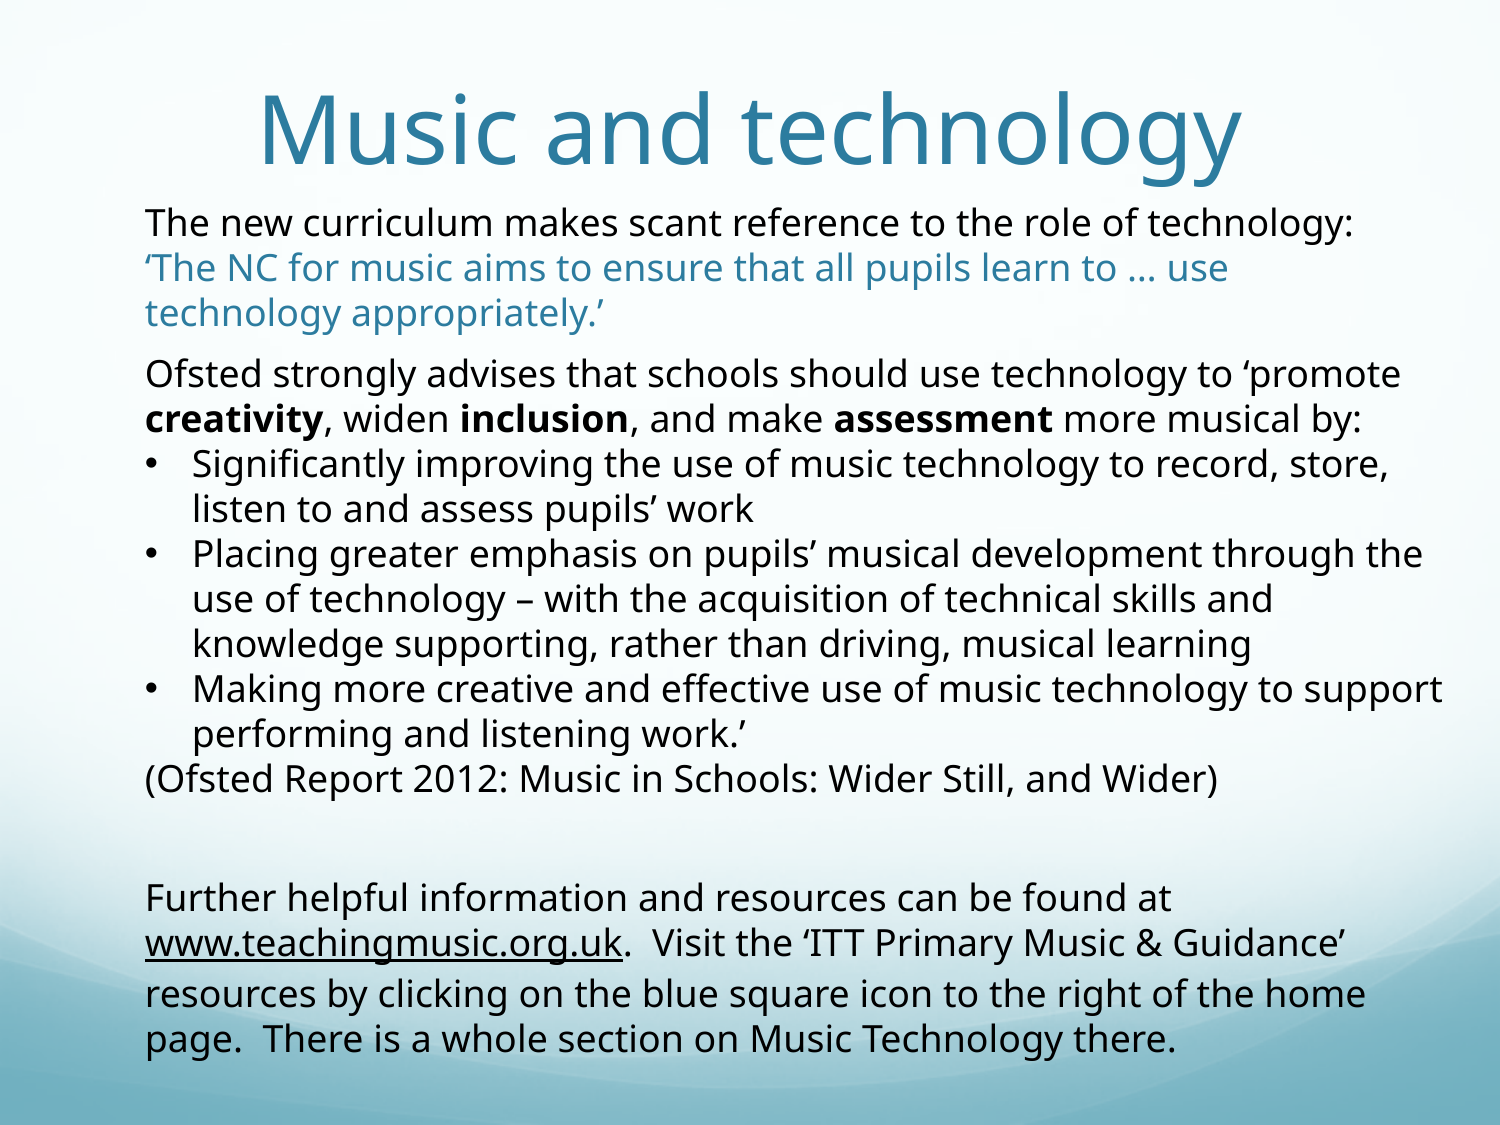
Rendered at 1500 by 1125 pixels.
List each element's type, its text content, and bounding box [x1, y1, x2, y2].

text_box The new curriculum makes scant reference to the role of technology: ‘The NC for music aims to ensure that all pupils learn to … use technology appropriately.’ [130, 191, 1388, 342]
text_box Further helpful information and resources can be found at www.teachingmusic.org.uk. Visit the ‘ITT Primary Music & Guidance’ resources by clicking on the blue square icon to the right of the home page. There is a whole section on Music Technology there. [130, 866, 1434, 1067]
title Music and technology [90, 17, 1410, 192]
text_box Ofsted strongly advises that schools should use technology to ‘promote creativity, widen inclusion, and make assessment more musical by: Significantly improving the use of music technology to record, store, listen to and assess pupils’ work Placing greater emphasis on pupils’ musical development through the use of technology – with the acquisition of technical skills and knowledge supporting, rather than driving, musical learning Making more creative and effective use of music technology to support performing and listening work.’ (Ofsted Report 2012: Music in Schools: Wider Still, and Wider) [130, 342, 1460, 808]
